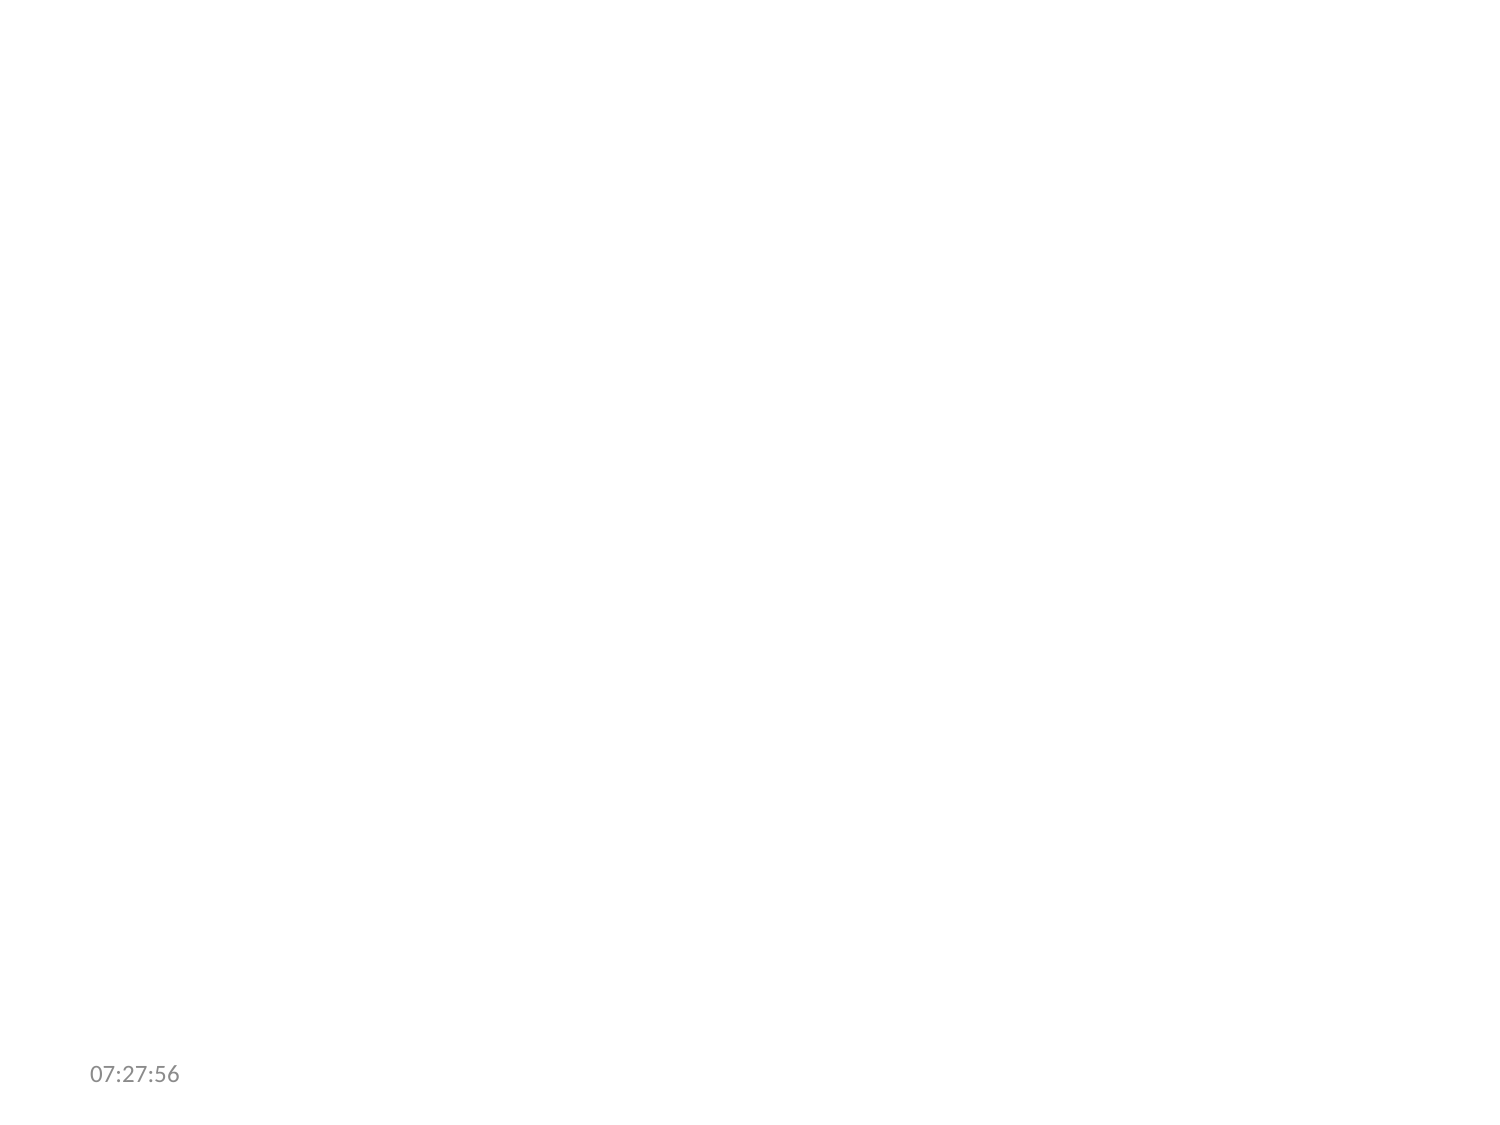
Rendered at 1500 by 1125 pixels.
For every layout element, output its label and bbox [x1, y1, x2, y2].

slide_number [75, 1042, 425, 1103]
